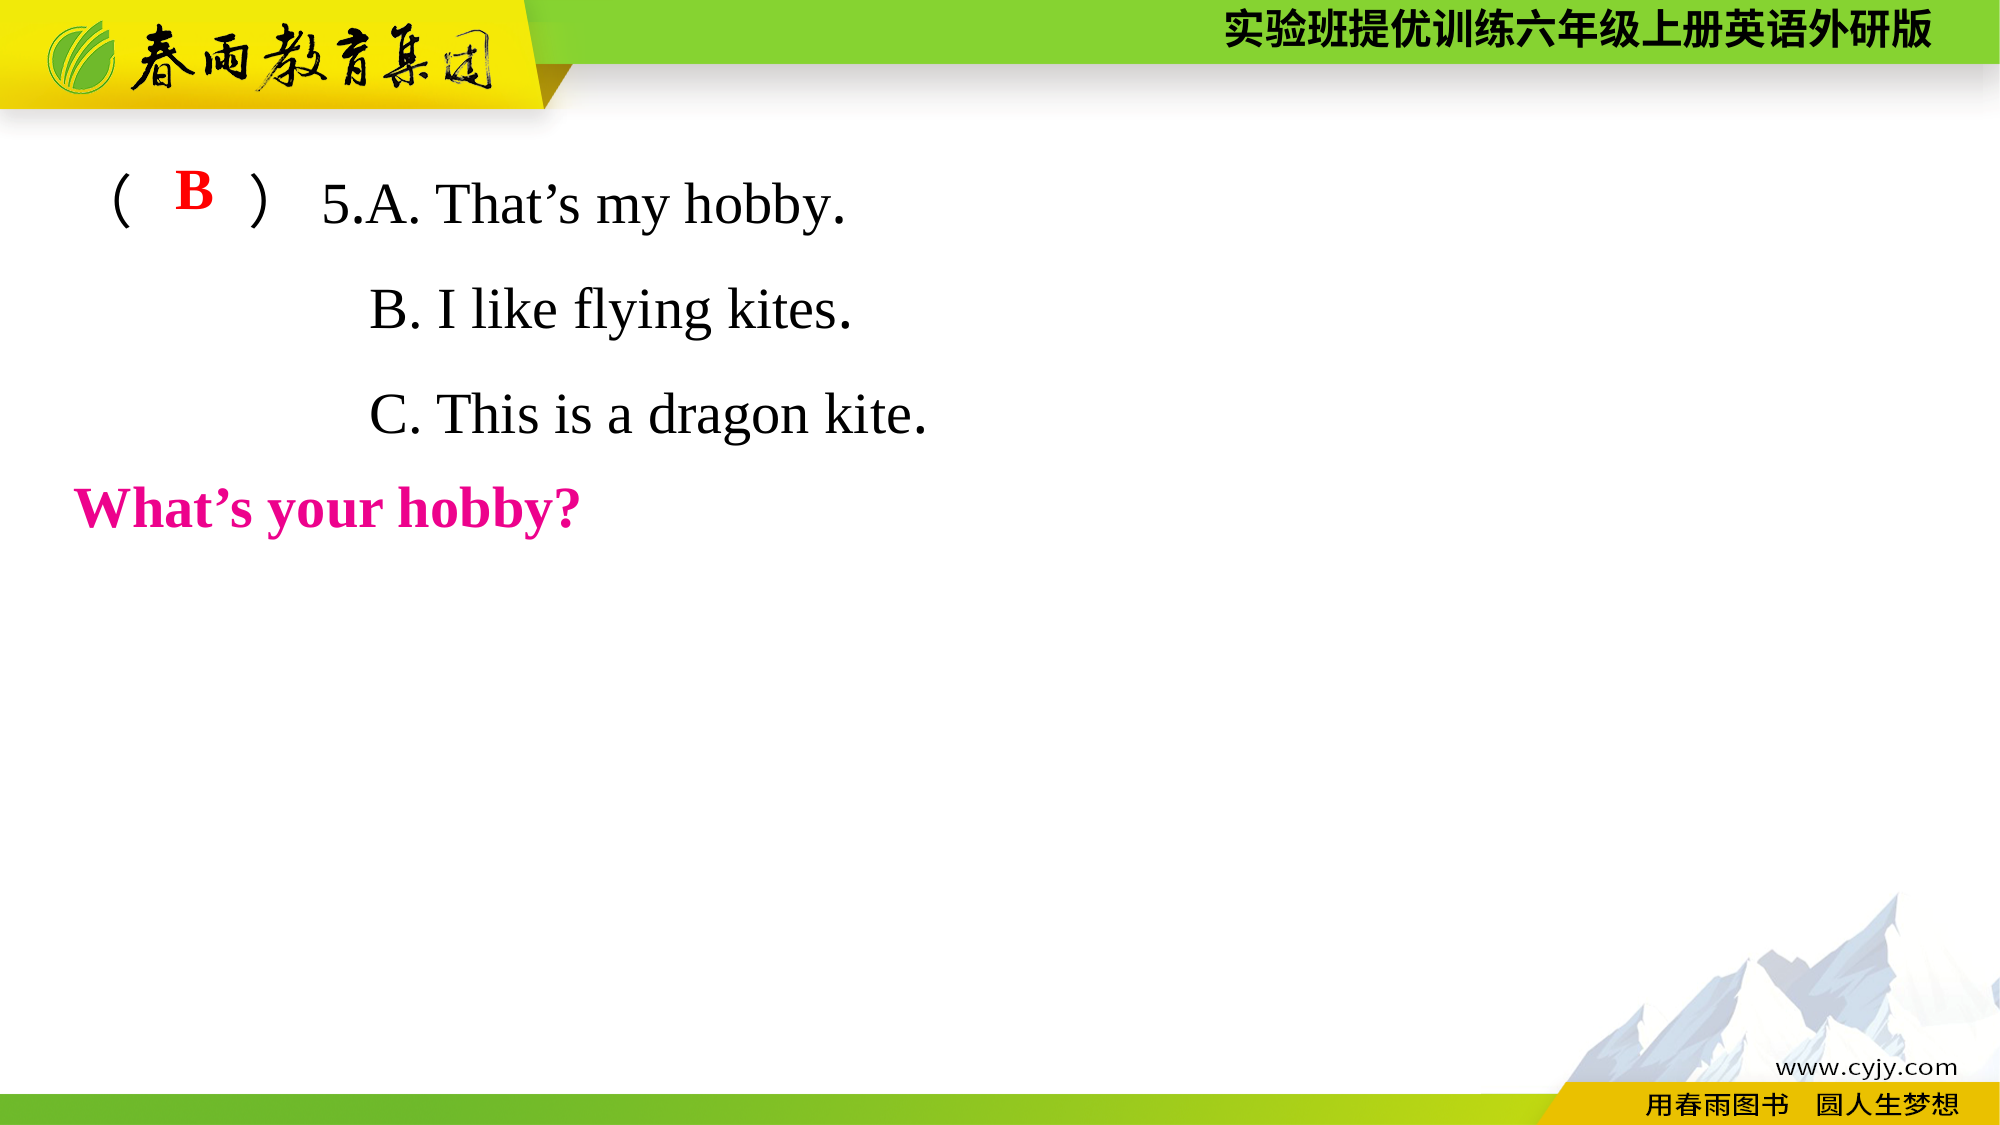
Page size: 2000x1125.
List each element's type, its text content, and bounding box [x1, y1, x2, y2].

picture [0, 0, 2000, 1125]
text_box B [160, 144, 230, 229]
text_box What’s your hobby? [59, 426, 651, 547]
list （ ）5.A. That’s my hobby. B. I like flying kites. C. This is a dragon kite. [59, 122, 1944, 443]
